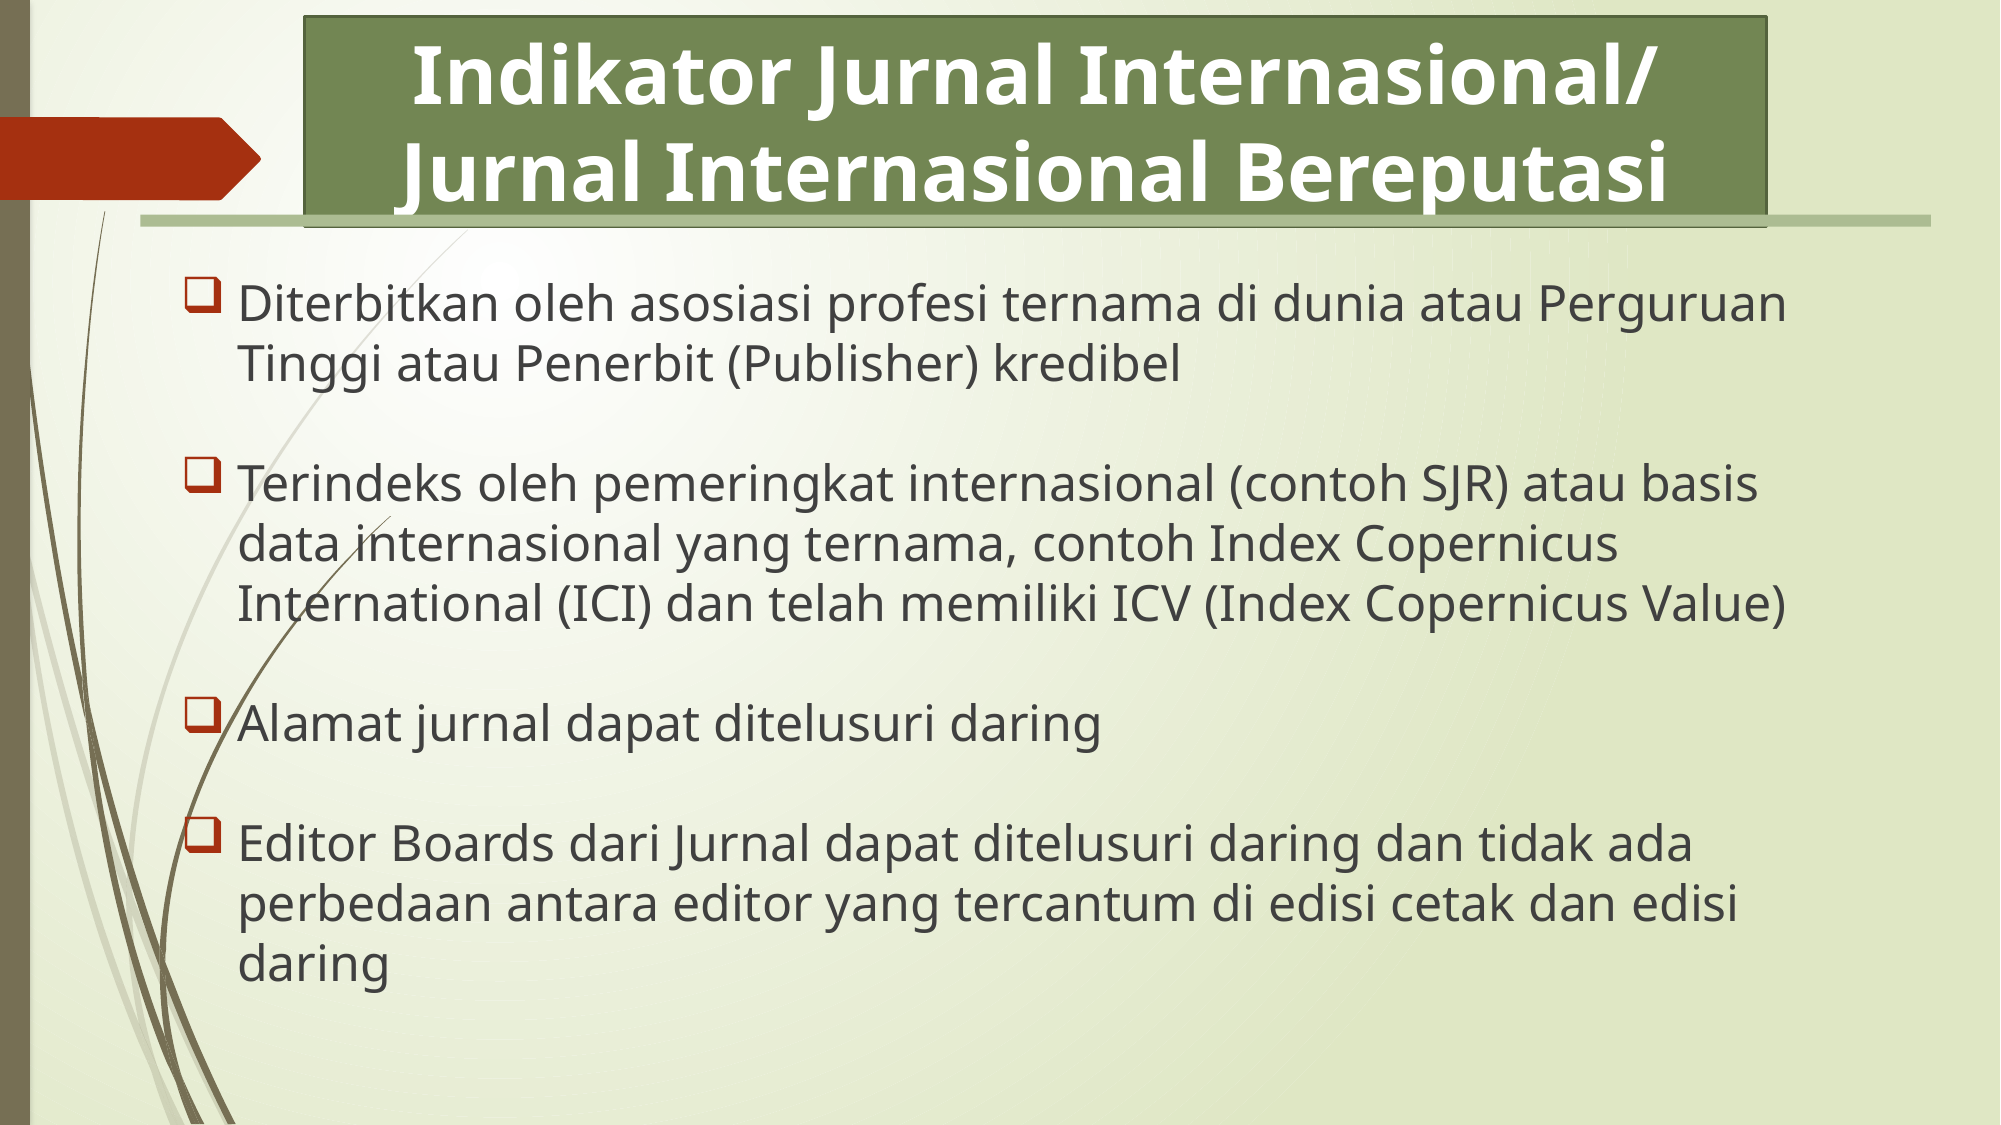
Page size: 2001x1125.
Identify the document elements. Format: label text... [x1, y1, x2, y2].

title Indikator Jurnal Internasional/ Jurnal Internasional Bereputasi [303, 15, 1768, 213]
text_box [139, 213, 1932, 228]
list Diterbitkan oleh asosiasi profesi ternama di dunia atau Perguruan Tinggi atau Penerbit (Publisher) kredibel Terindeks oleh pemeringkat internasional (contoh SJR) atau basis data internasional yang ternama, contoh Index Copernicus International (ICI) dan telah memiliki ICV (Index Copernicus Value) Alamat jurnal dapat ditelusuri daring Editor Boards dari Jurnal dapat ditelusuri daring dan tidak ada perbedaan antara editor yang tercantum di edisi cetak dan edisi daring [165, 264, 1891, 1061]
